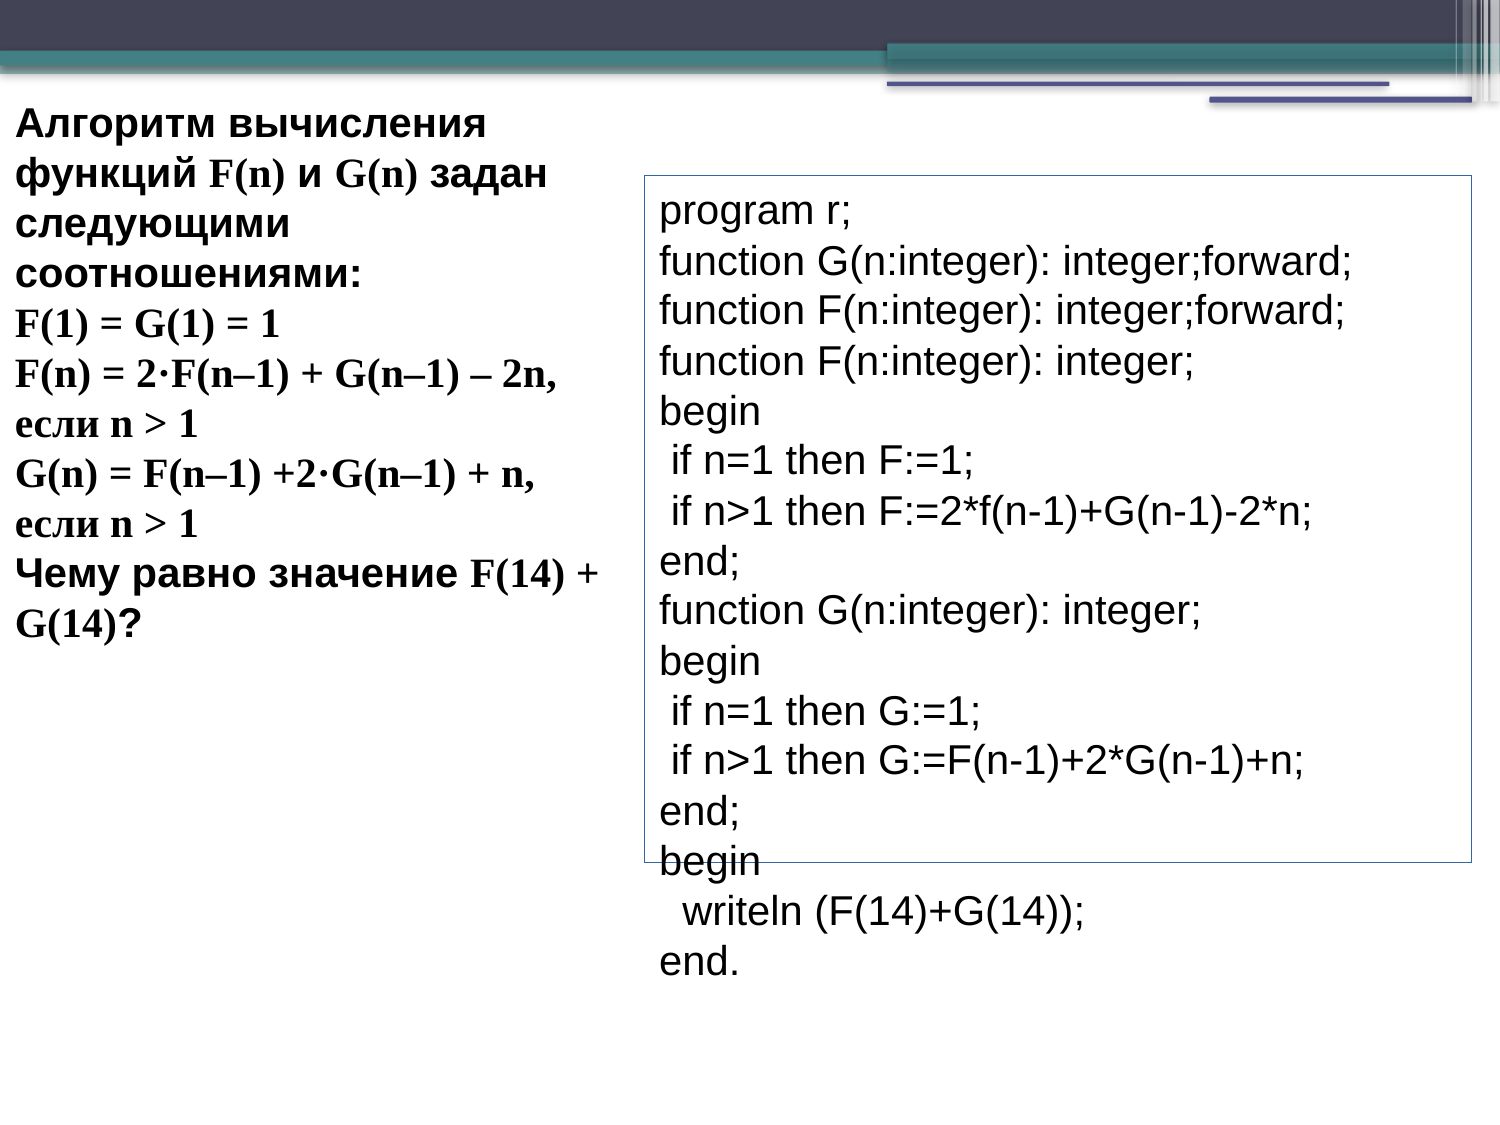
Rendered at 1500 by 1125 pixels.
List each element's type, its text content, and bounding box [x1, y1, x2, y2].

text_box program r; function G(n:integer): integer;forward; function F(n:integer): integer;forward; function F(n:integer): integer; begin if n=1 then F:=1; if n>1 then F:=2*f(n-1)+G(n-1)-2*n; end; function G(n:integer): integer; begin if n=1 then G:=1; if n>1 then G:=F(n-1)+2*G(n-1)+n; end; begin writeln (F(14)+G(14)); end. [644, 175, 1472, 863]
text_box Алгоритм вычисления функций F(n) и G(n) задан следующими соотношениями: F(1) = G(1) = 1 F(n) = 2·F(n–1) + G(n–1) – 2n, если n > 1 G(n) = F(n–1) +2·G(n–1) + n, если n > 1 Чему равно значение F(14) + G(14)? [0, 88, 621, 399]
text_box [74, 45, 1425, 233]
text_box [74, 262, 1425, 1005]
